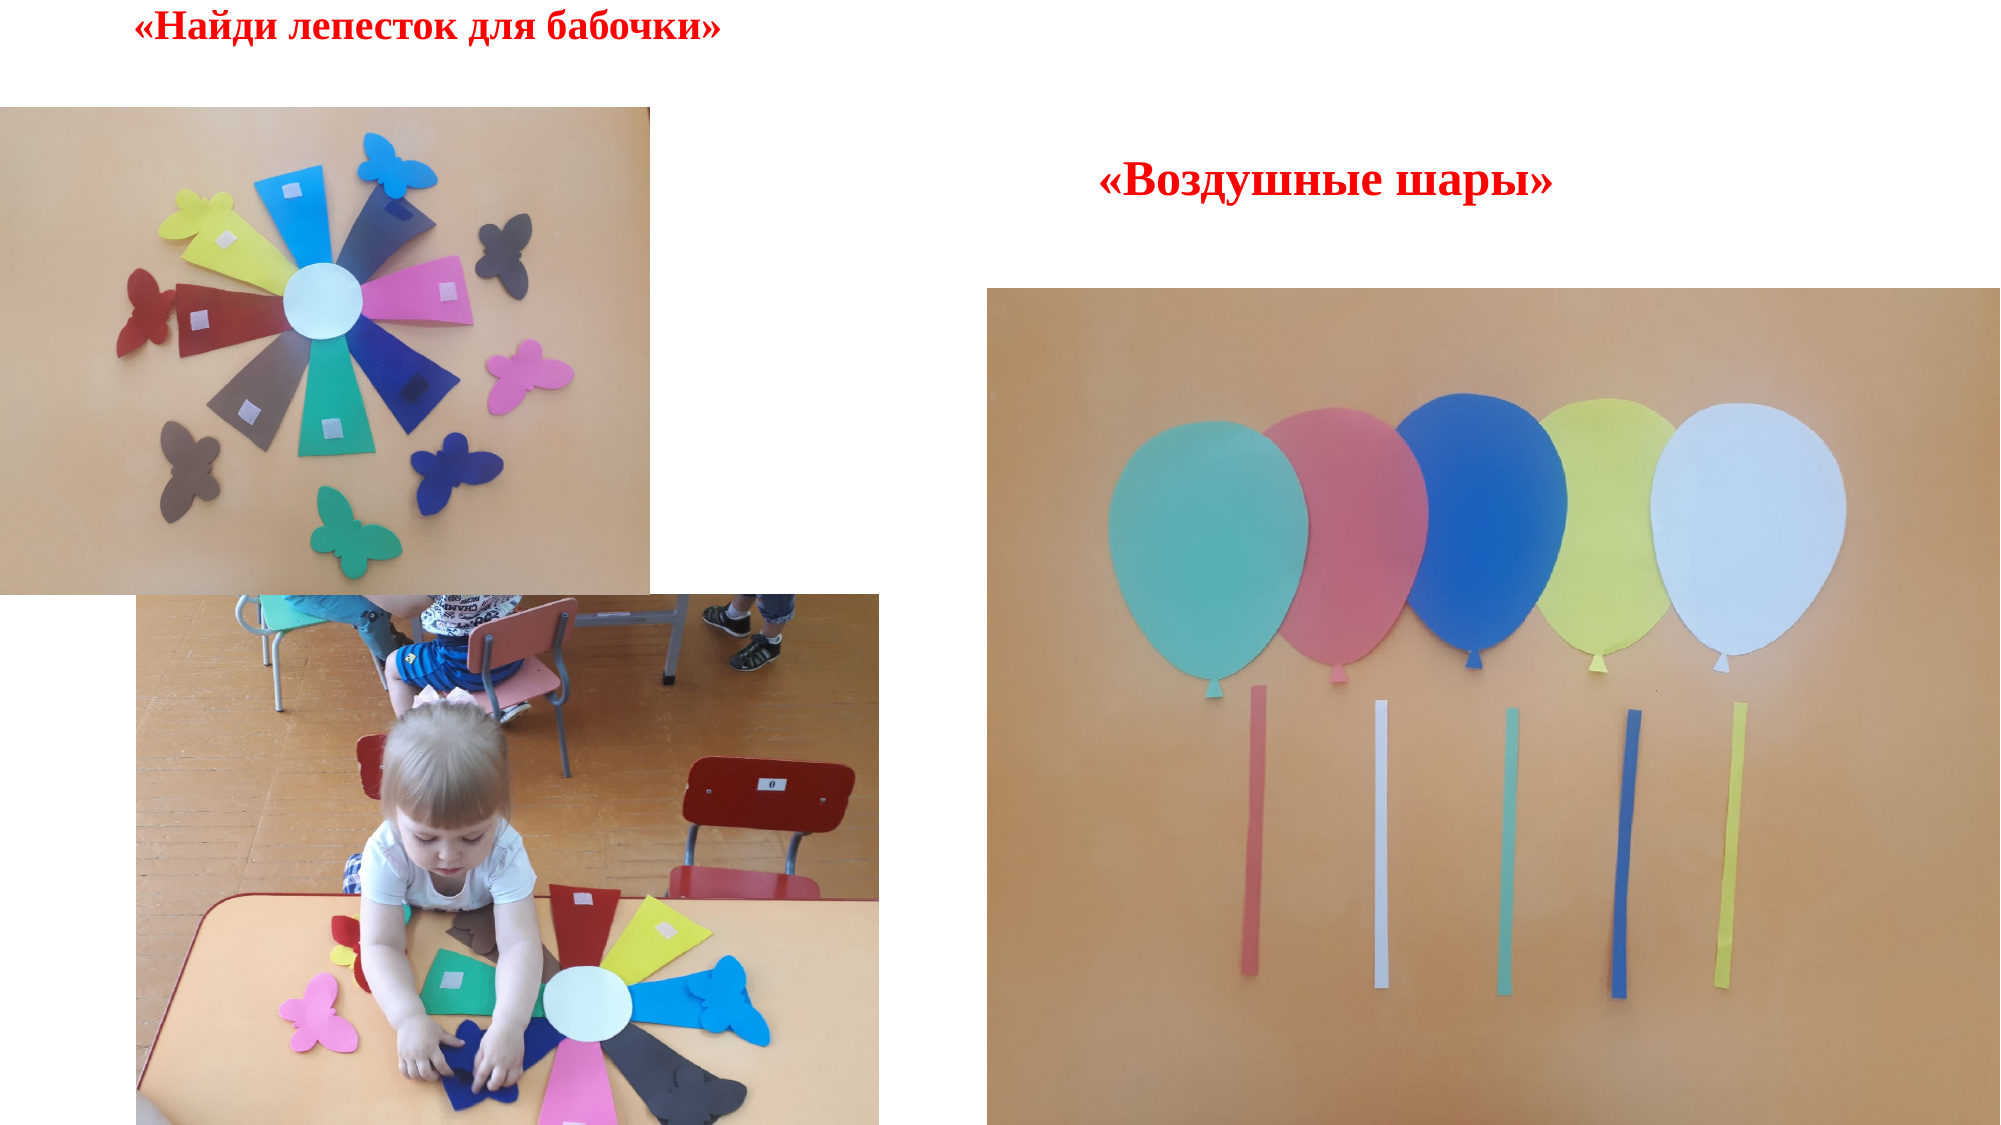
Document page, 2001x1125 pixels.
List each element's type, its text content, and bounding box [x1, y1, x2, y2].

picture [0, 107, 650, 595]
title «Найди лепесток для бабочки» [0, 0, 856, 108]
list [136, 594, 879, 1125]
list «Воздушные шары» [1082, 144, 1770, 240]
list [986, 288, 2000, 1125]
